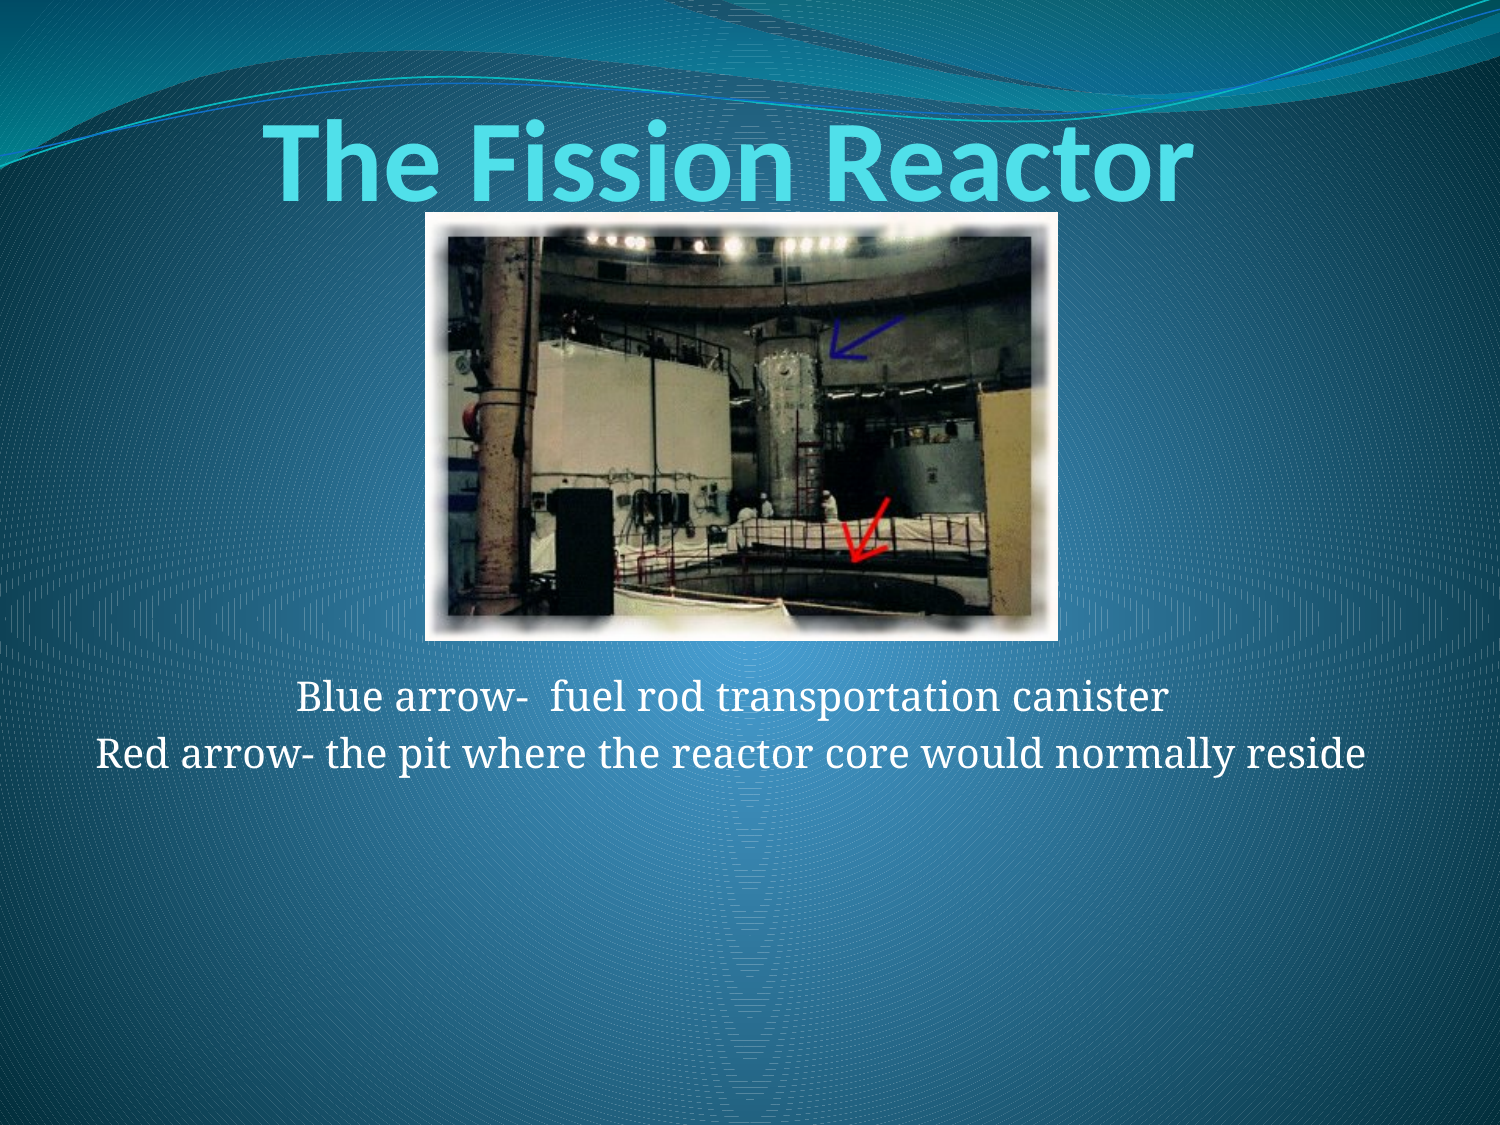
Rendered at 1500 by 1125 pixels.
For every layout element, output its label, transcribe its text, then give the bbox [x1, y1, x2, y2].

title The Fission Reactor [87, 37, 1376, 225]
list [424, 212, 1059, 641]
subtitle Blue arrow- fuel rod transportation canister Red arrow- the pit where the reactor core would normally reside [87, 662, 1388, 818]
